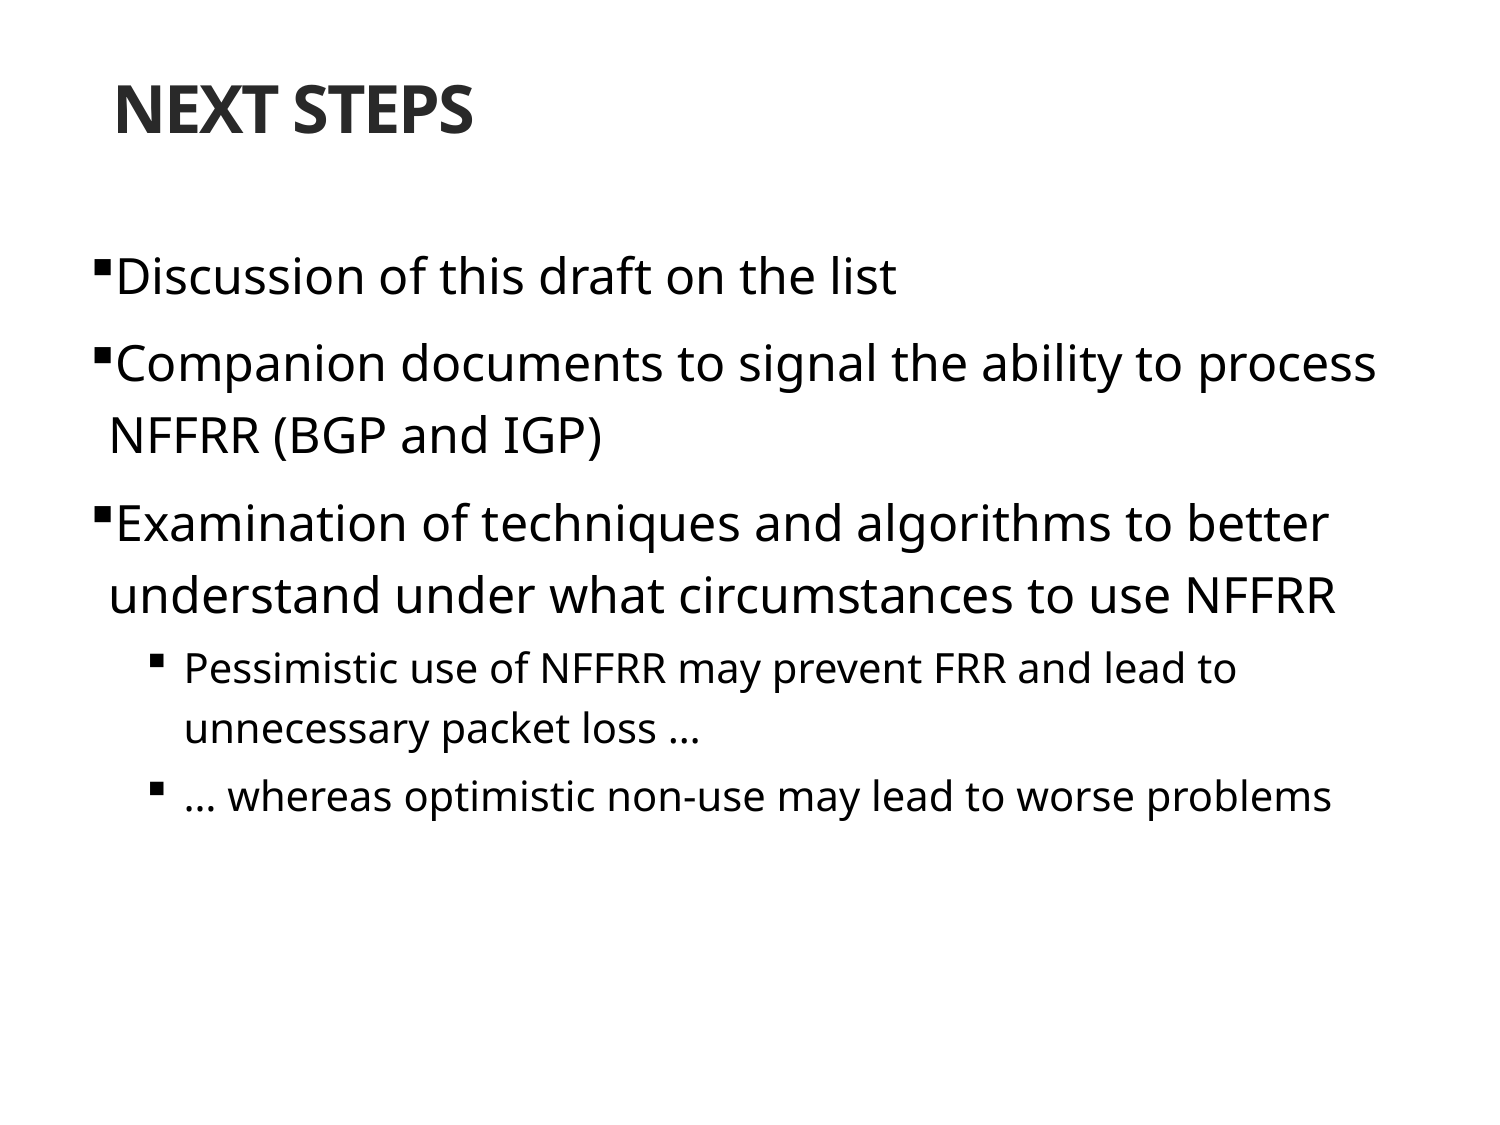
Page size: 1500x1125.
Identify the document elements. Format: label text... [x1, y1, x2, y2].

list Discussion of this draft on the list Companion documents to signal the ability to process NFFRR (BGP and IGP) Examination of techniques and algorithms to better understand under what circumstances to use NFFRR Pessimistic use of NFFRR may prevent FRR and lead to unnecessary packet loss … … whereas optimistic non-use may lead to worse problems [75, 224, 1425, 1021]
title Next Steps [75, 47, 1295, 178]
